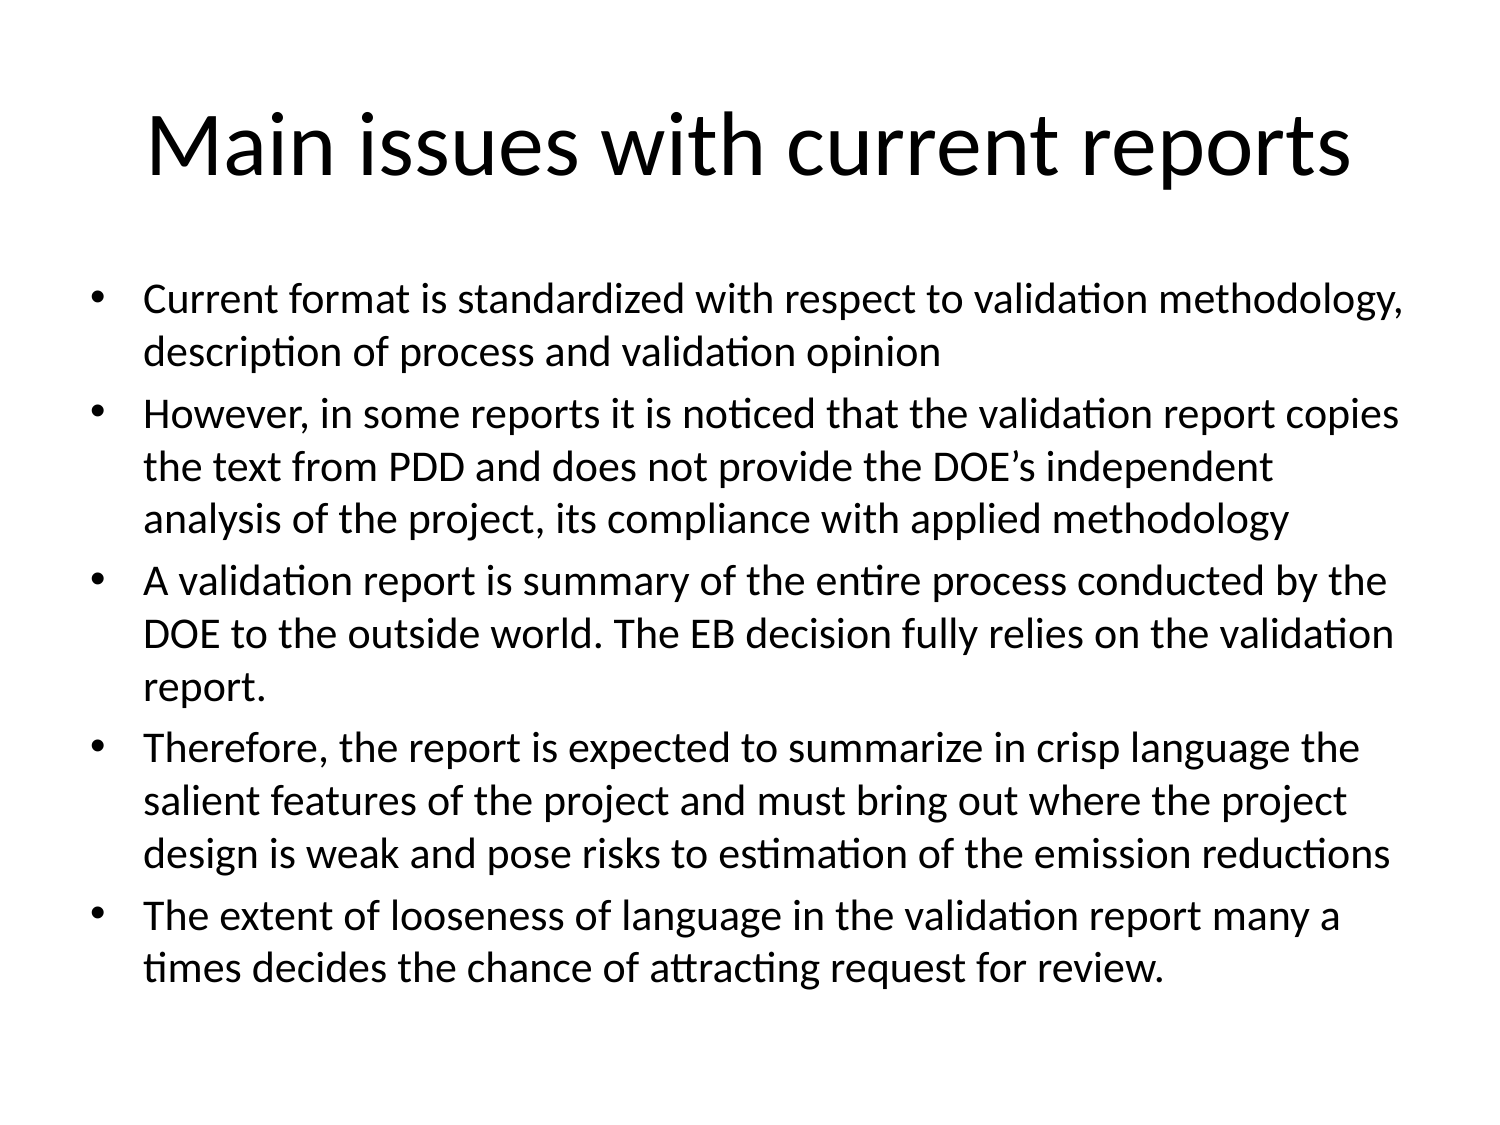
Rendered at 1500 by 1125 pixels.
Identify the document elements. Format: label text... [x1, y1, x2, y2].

list Current format is standardized with respect to validation methodology, description of process and validation opinion However, in some reports it is noticed that the validation report copies the text from PDD and does not provide the DOE’s independent analysis of the project, its compliance with applied methodology A validation report is summary of the entire process conducted by the DOE to the outside world. The EB decision fully relies on the validation report. Therefore, the report is expected to summarize in crisp language the salient features of the project and must bring out where the project design is weak and pose risks to estimation of the emission reductions The extent of looseness of language in the validation report many a times decides the chance of attracting request for review. [75, 262, 1425, 1005]
title Main issues with current reports [75, 45, 1425, 233]
